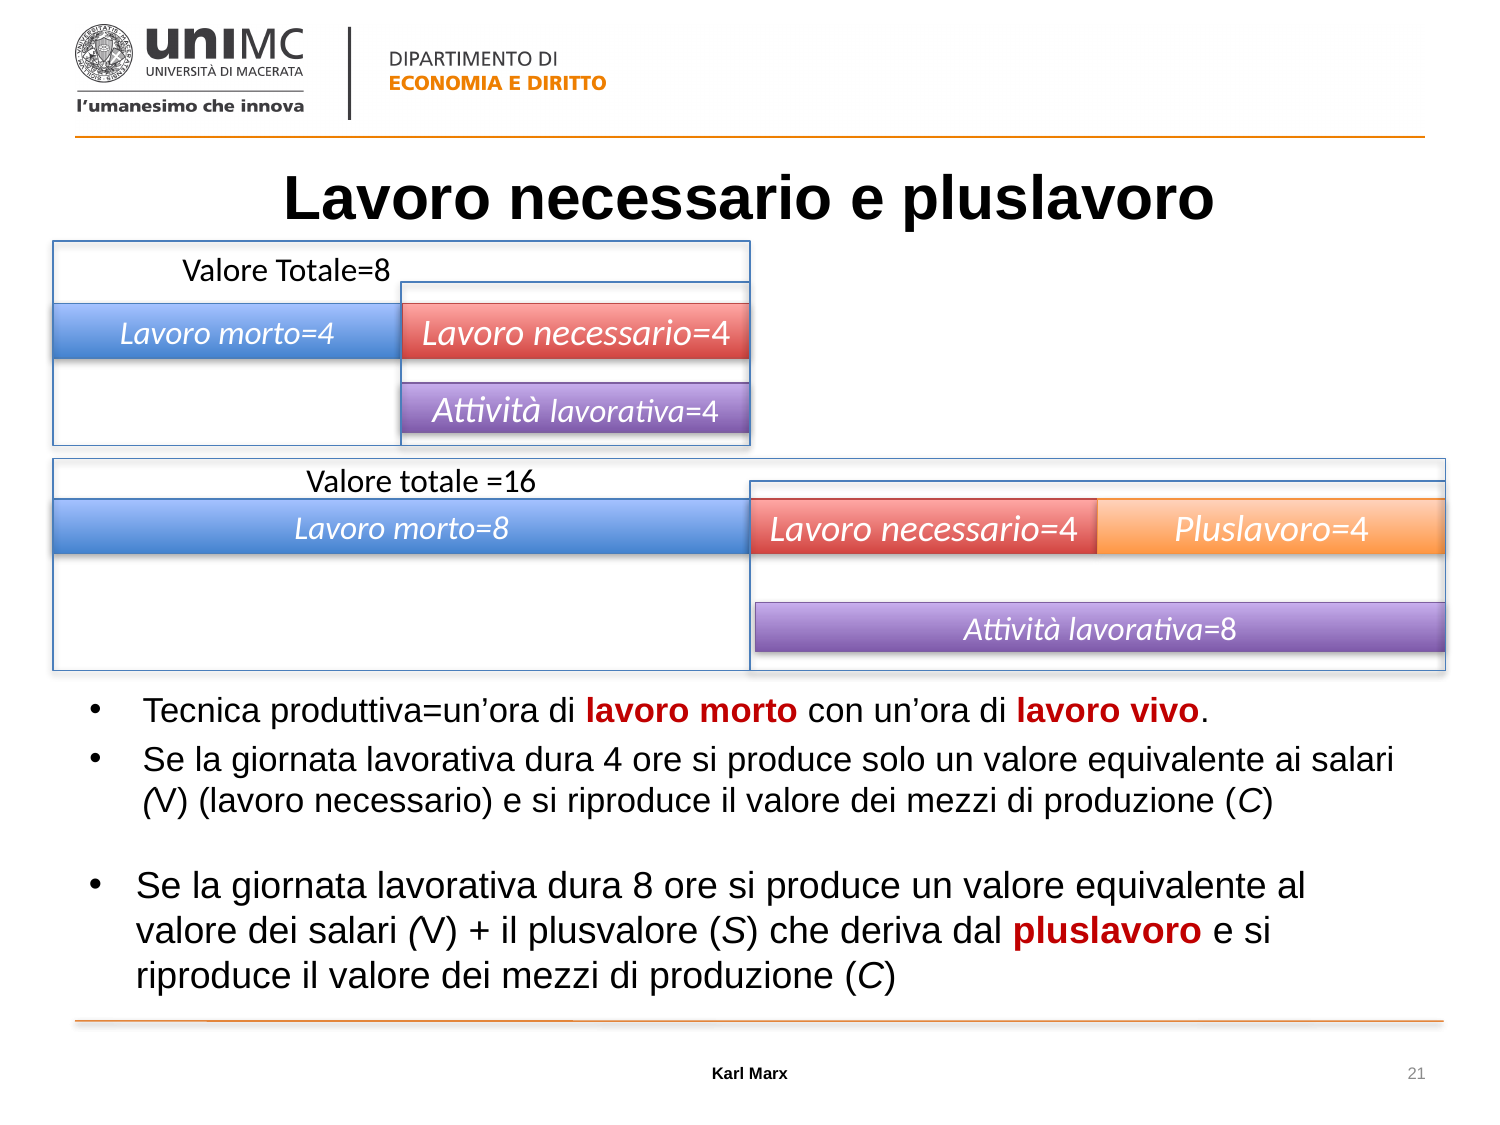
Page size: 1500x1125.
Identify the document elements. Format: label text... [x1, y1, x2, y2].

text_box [52, 240, 792, 446]
slide_number 21 [1091, 1042, 1442, 1103]
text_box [52, 451, 1446, 671]
text_box Se la giornata lavorativa dura 8 ore si produce un valore equivalente al valore dei salari (V) + il plusvalore (S) che deriva dal pluslavoro e si riproduce il valore dei mezzi di produzione (C) [74, 853, 1425, 1004]
footer Karl Marx [512, 1042, 988, 1103]
list Tecnica produttiva=un’ora di lavoro morto con un’ora di lavoro vivo. Se la giornata lavorativa dura 4 ore si produce solo un valore equivalente ai salari (V) (lavoro necessario) e si riproduce il valore dei mezzi di produzione (C) [74, 681, 1425, 853]
picture [75, 24, 1425, 138]
title Lavoro necessario e pluslavoro [75, 149, 1425, 241]
